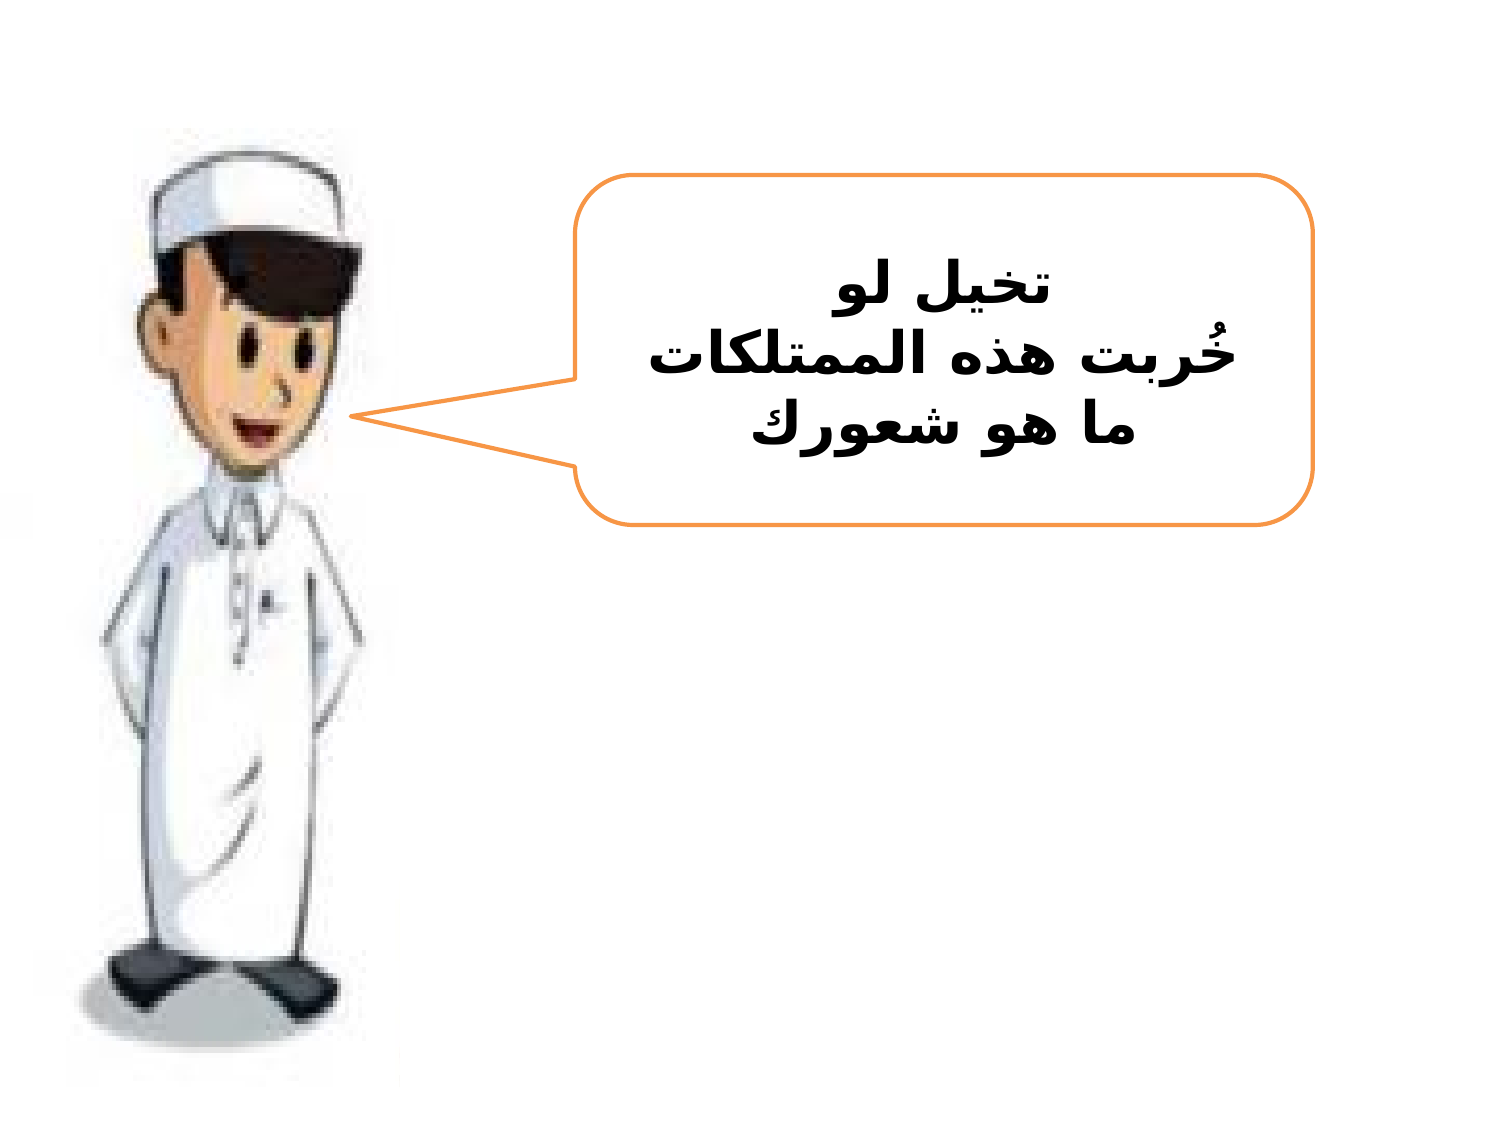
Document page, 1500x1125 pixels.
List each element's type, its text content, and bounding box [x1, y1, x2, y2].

picture [0, 37, 401, 1088]
text_box تخيل لو خُربت هذه الممتلكات ما هو شعورك [404, 172, 1315, 528]
